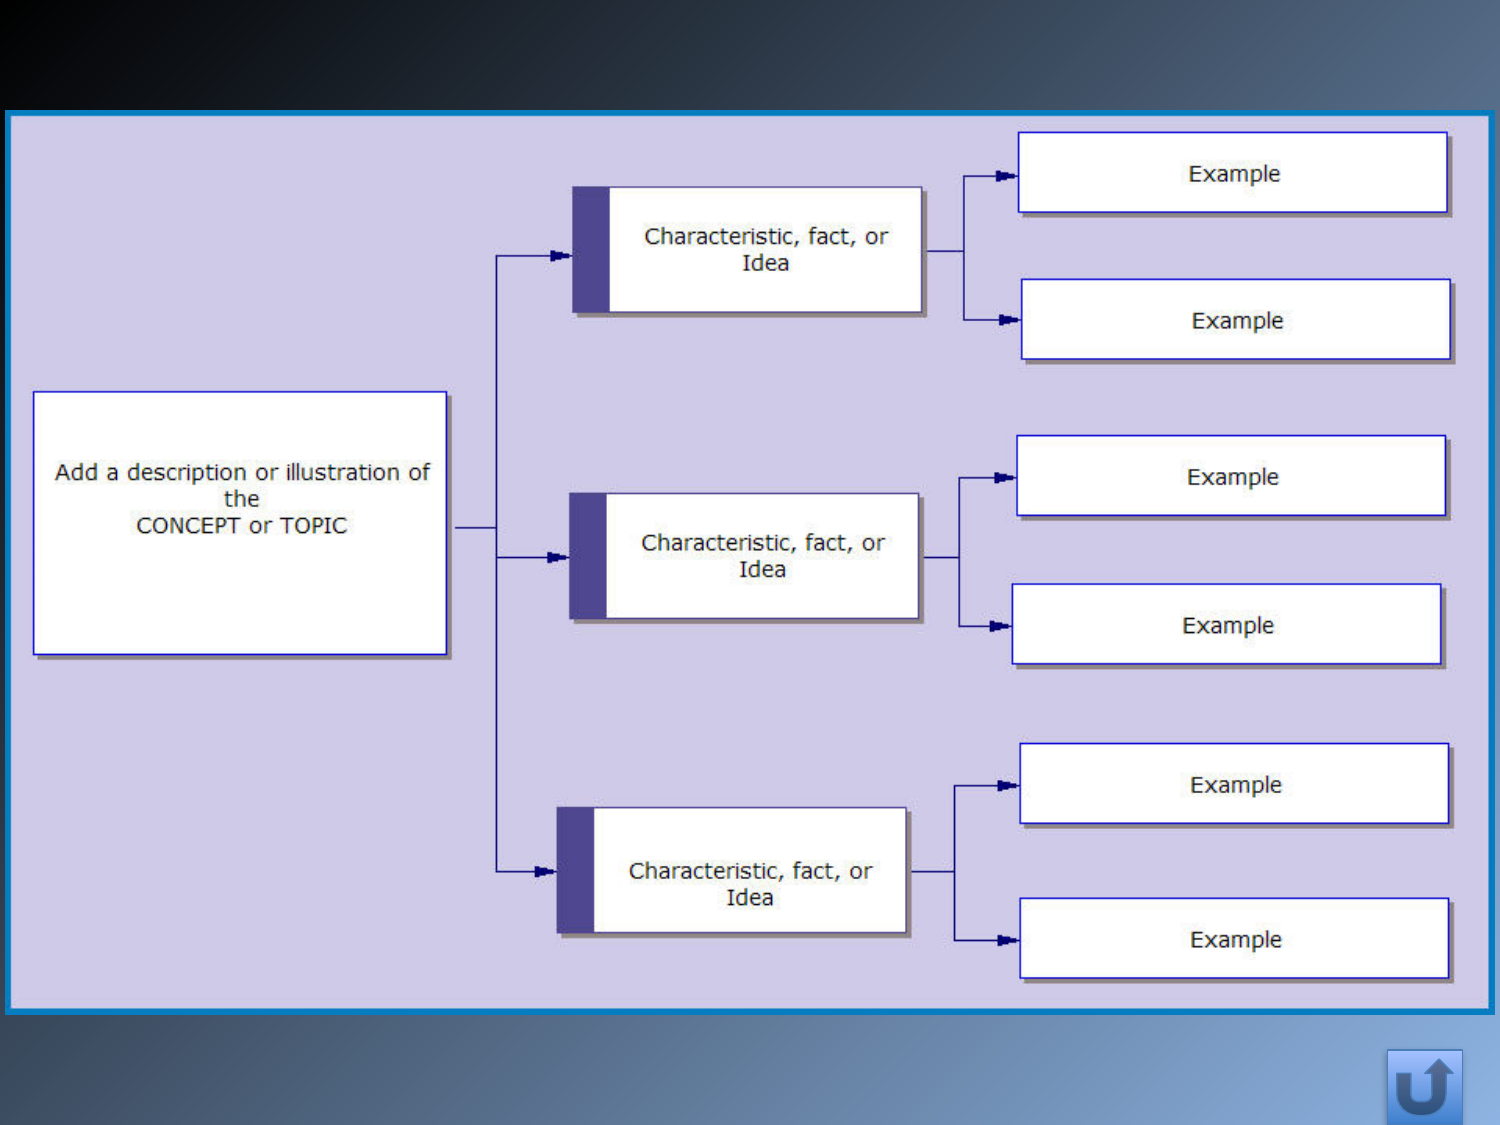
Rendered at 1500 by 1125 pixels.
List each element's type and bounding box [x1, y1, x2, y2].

picture [1490, 109, 1495, 998]
text_box [1387, 1049, 1463, 1125]
picture [5, 112, 1495, 1016]
